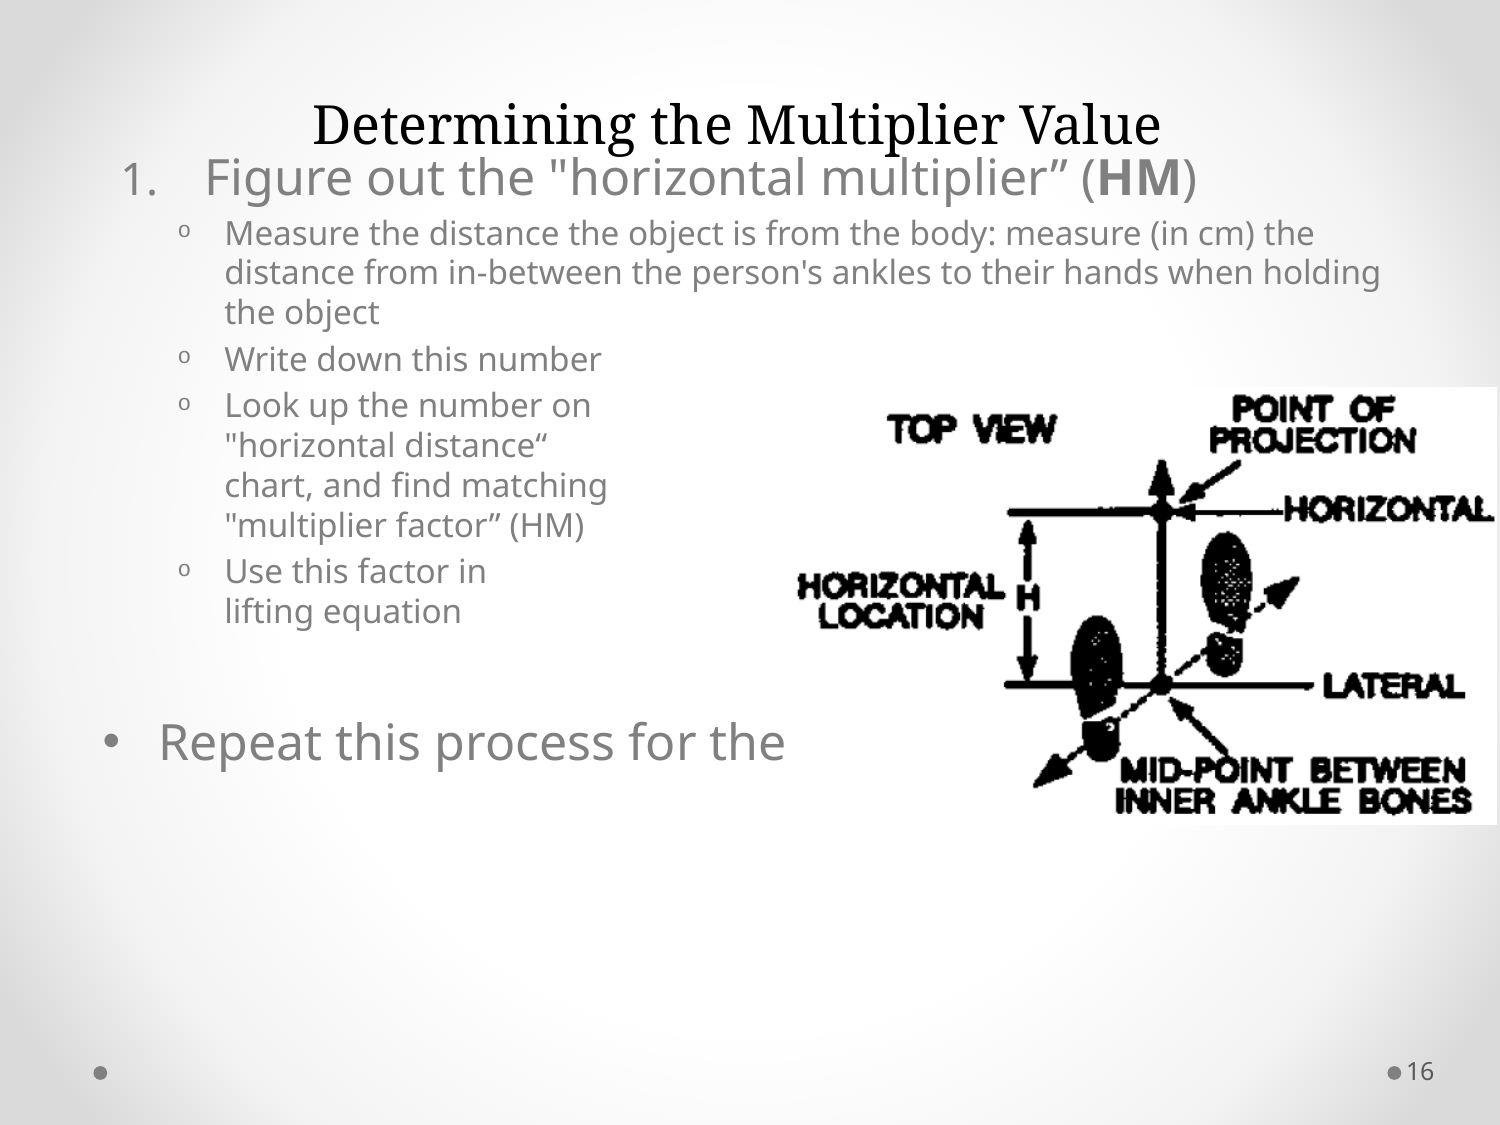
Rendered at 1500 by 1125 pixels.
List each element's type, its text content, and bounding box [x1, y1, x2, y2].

slide_number 16 [1401, 1042, 1494, 1103]
title Determining the Multiplier Value [62, 62, 1413, 163]
picture [0, 0, 1500, 1125]
list Figure out the "horizontal multiplier” (HM) Measure the distance the object is from the body: measure (in cm) the distance from in-between the person's ankles to their hands when holding the object Write down this number Look up the number on "horizontal distance“ chart, and find matching "multiplier factor” (HM) Use this factor in lifting equation Repeat this process for the other 5 factors: [87, 137, 1438, 1113]
